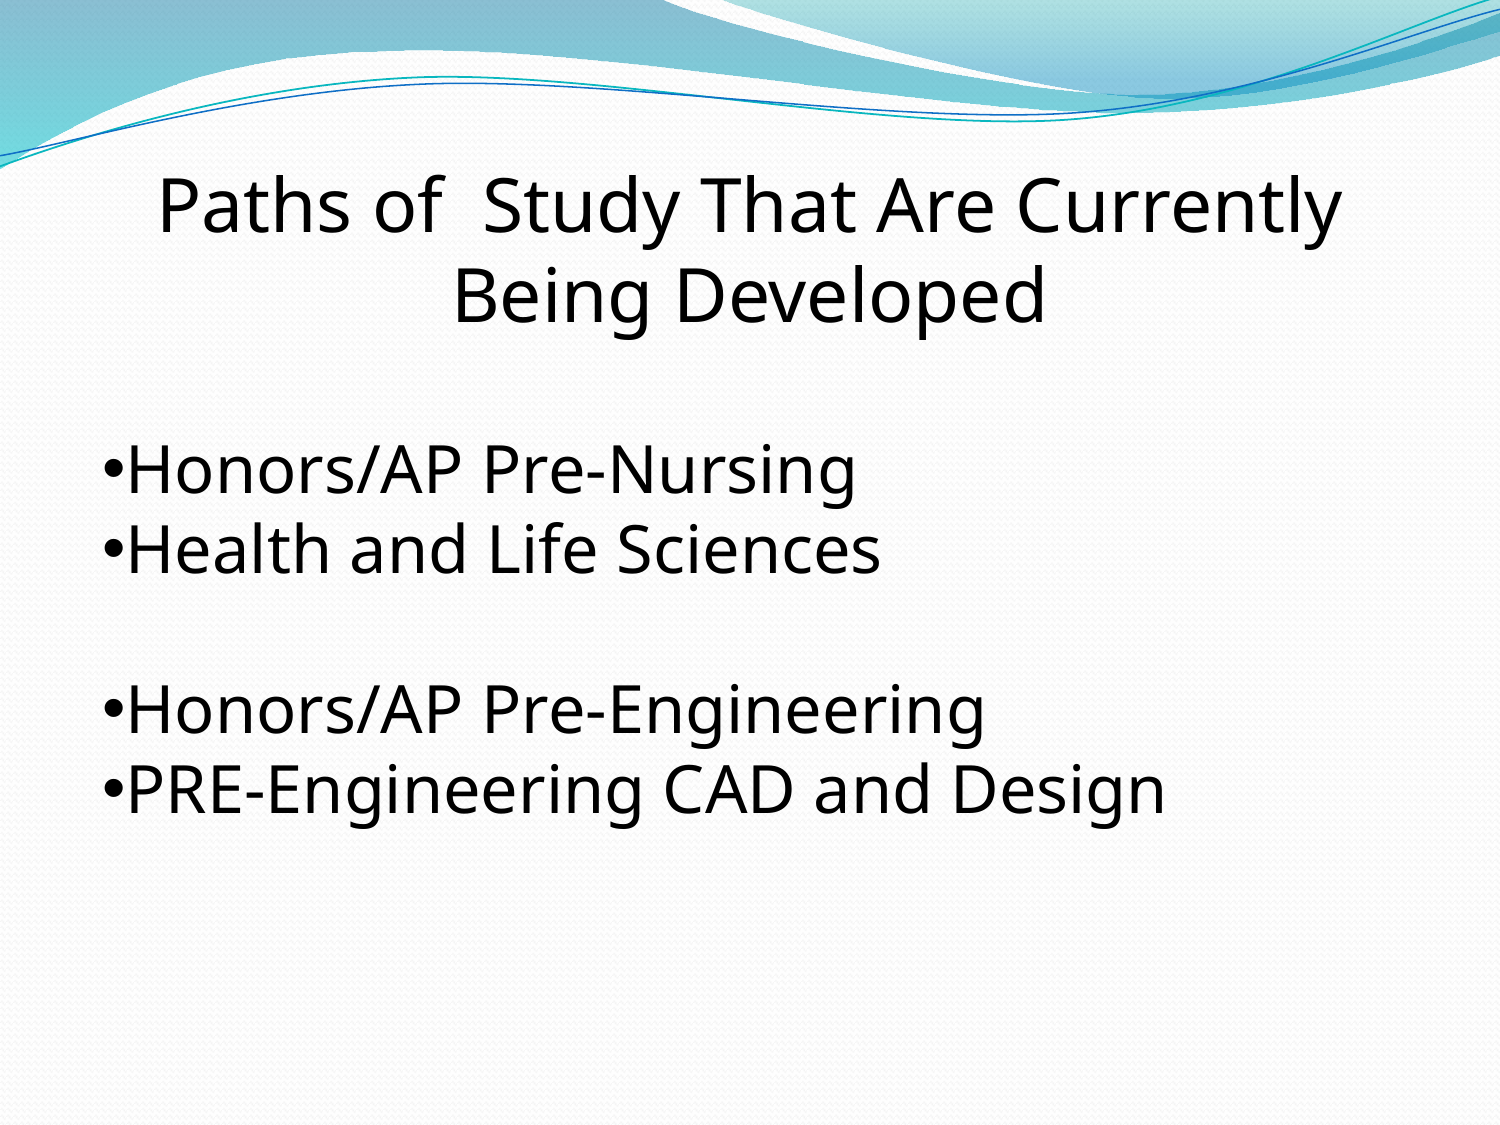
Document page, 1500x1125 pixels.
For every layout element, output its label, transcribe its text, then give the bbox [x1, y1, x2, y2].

text_box Paths of Study That Are Currently Being Developed Honors/AP Pre-Nursing Health and Life Sciences Honors/AP Pre-Engineering PRE-Engineering CAD and Design [87, 149, 1413, 925]
